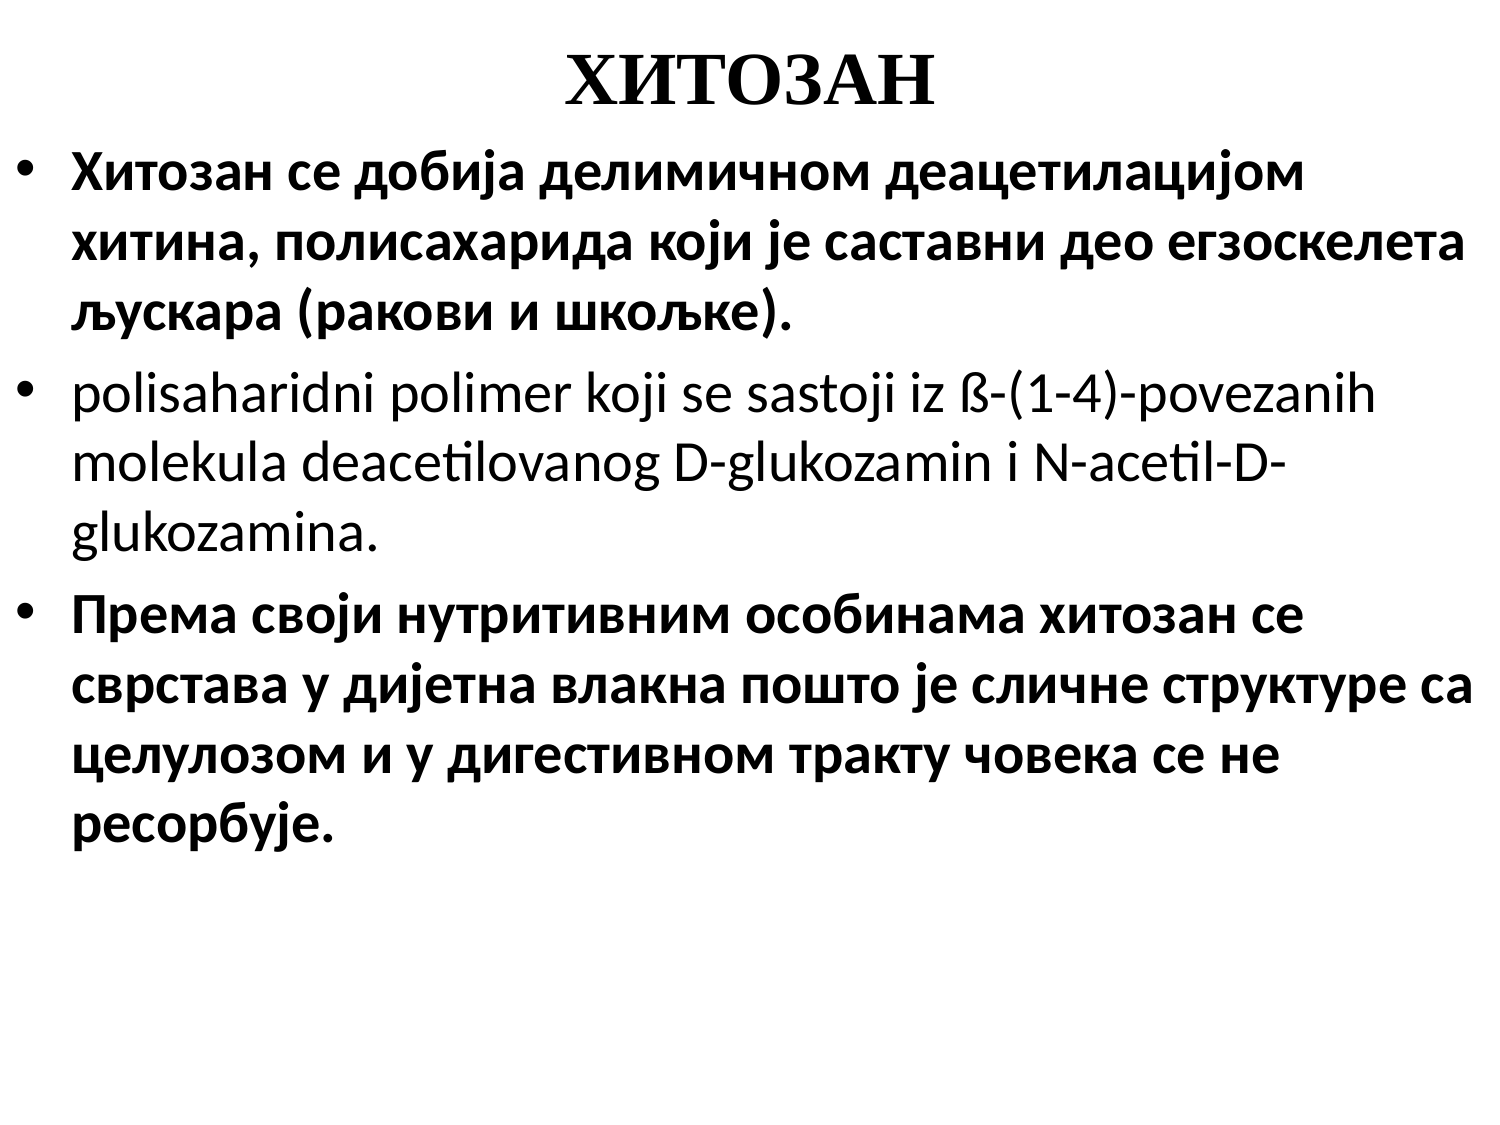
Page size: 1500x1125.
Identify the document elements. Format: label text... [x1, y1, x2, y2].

title ХИТОЗАН [0, 0, 1500, 125]
list Хитозан се добија делимичном деацетилацијом хитина, полисахарида који је саставни део егзоскелета љускара (ракови и шкољке). polisaharidni polimer koji se sastoji iz ß-(1-4)-povezanih molekula deacetilovanog D-glukozamin i N-acetil-D-glukozamina. Према своји нутритивним особинама хитозан се сврстава у дијетна влакна пошто је сличне структуре са целулозом и у дигестивном тракту човека се не ресорбује. [0, 125, 1500, 1125]
